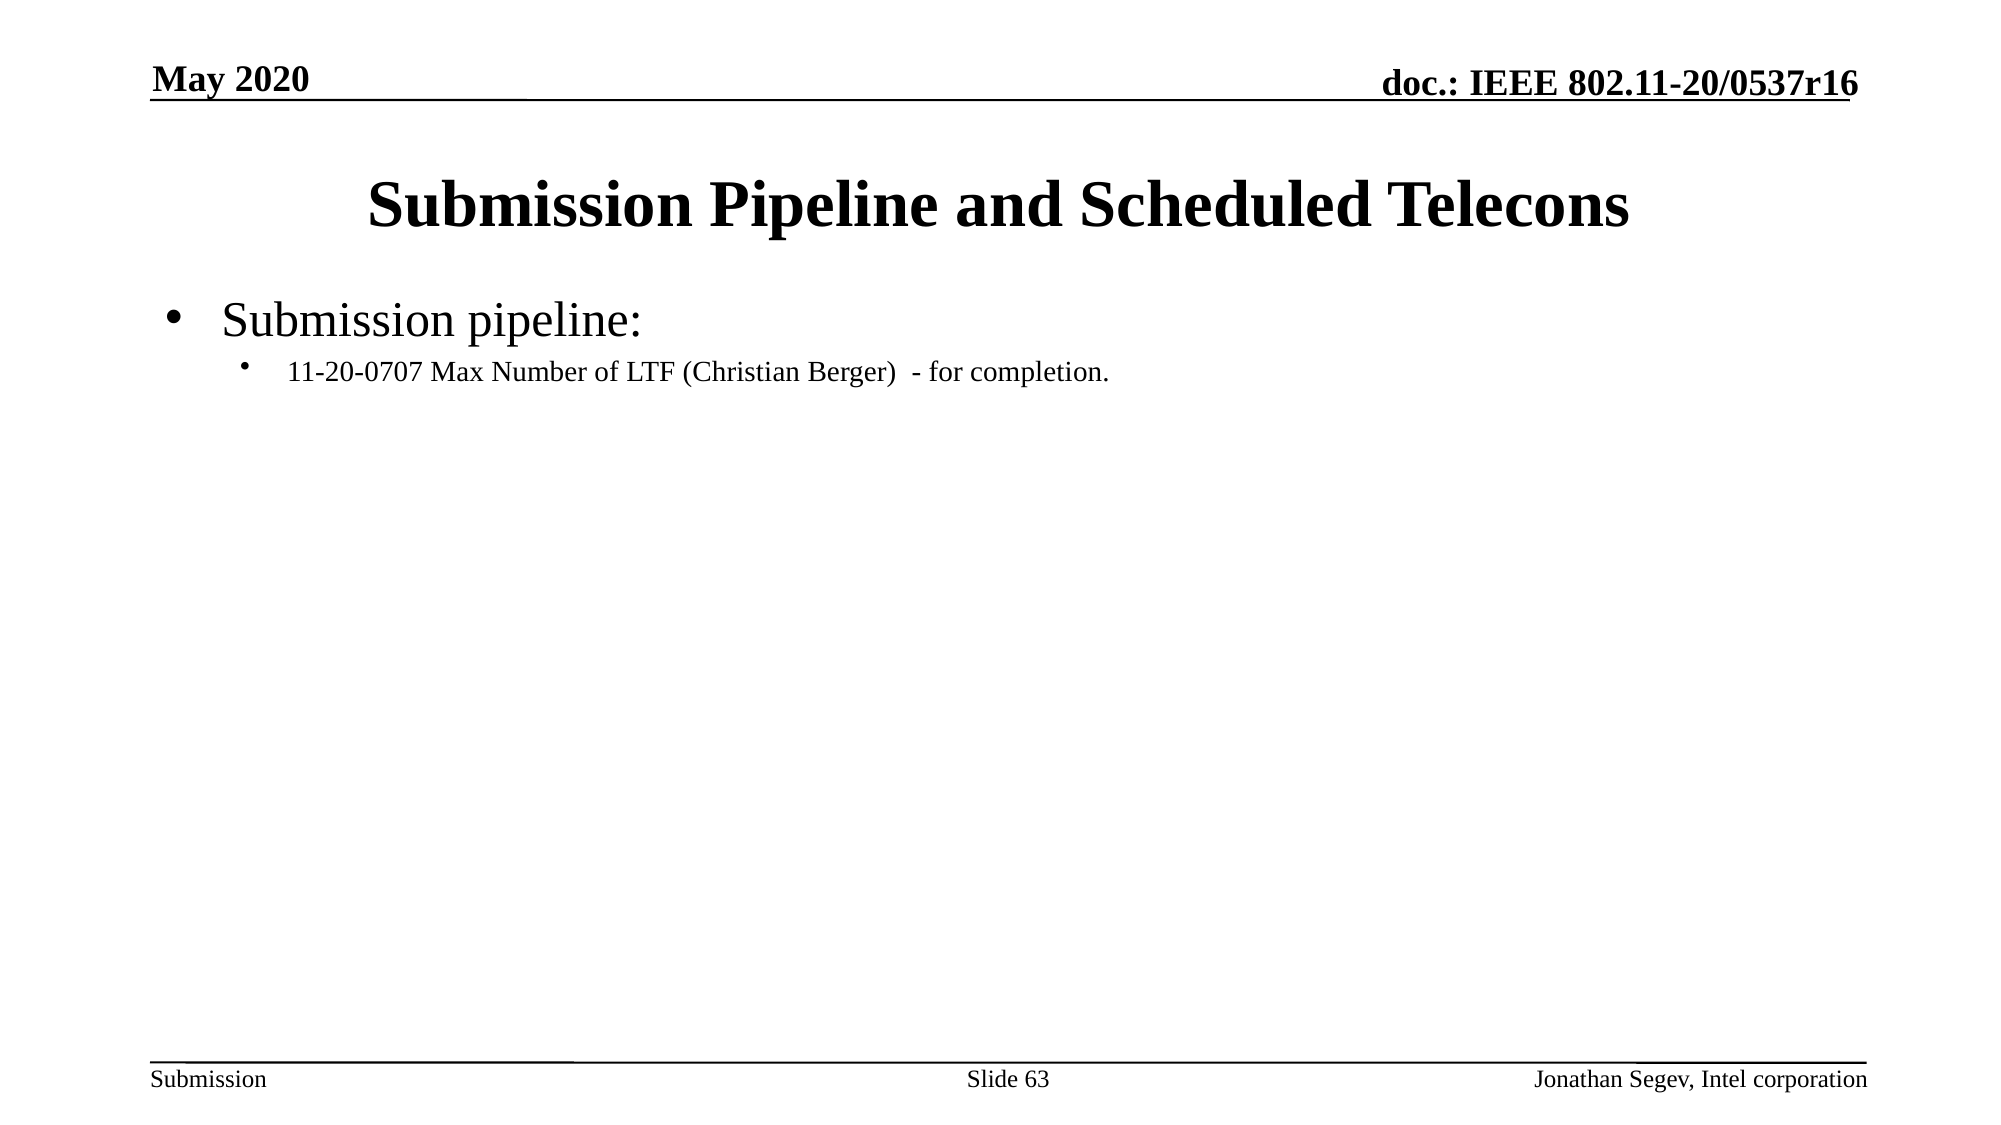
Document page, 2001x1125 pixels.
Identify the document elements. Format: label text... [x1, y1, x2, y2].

footer Jonathan Segev, Intel corporation [1171, 1061, 1869, 1093]
list Submission pipeline: 11-20-0707 Max Number of LTF (Christian Berger) - for completion. [149, 278, 1850, 670]
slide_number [152, 54, 563, 100]
slide_number Slide 63 [950, 1061, 1067, 1123]
title Submission Pipeline and Scheduled Telecons [149, 112, 1850, 278]
